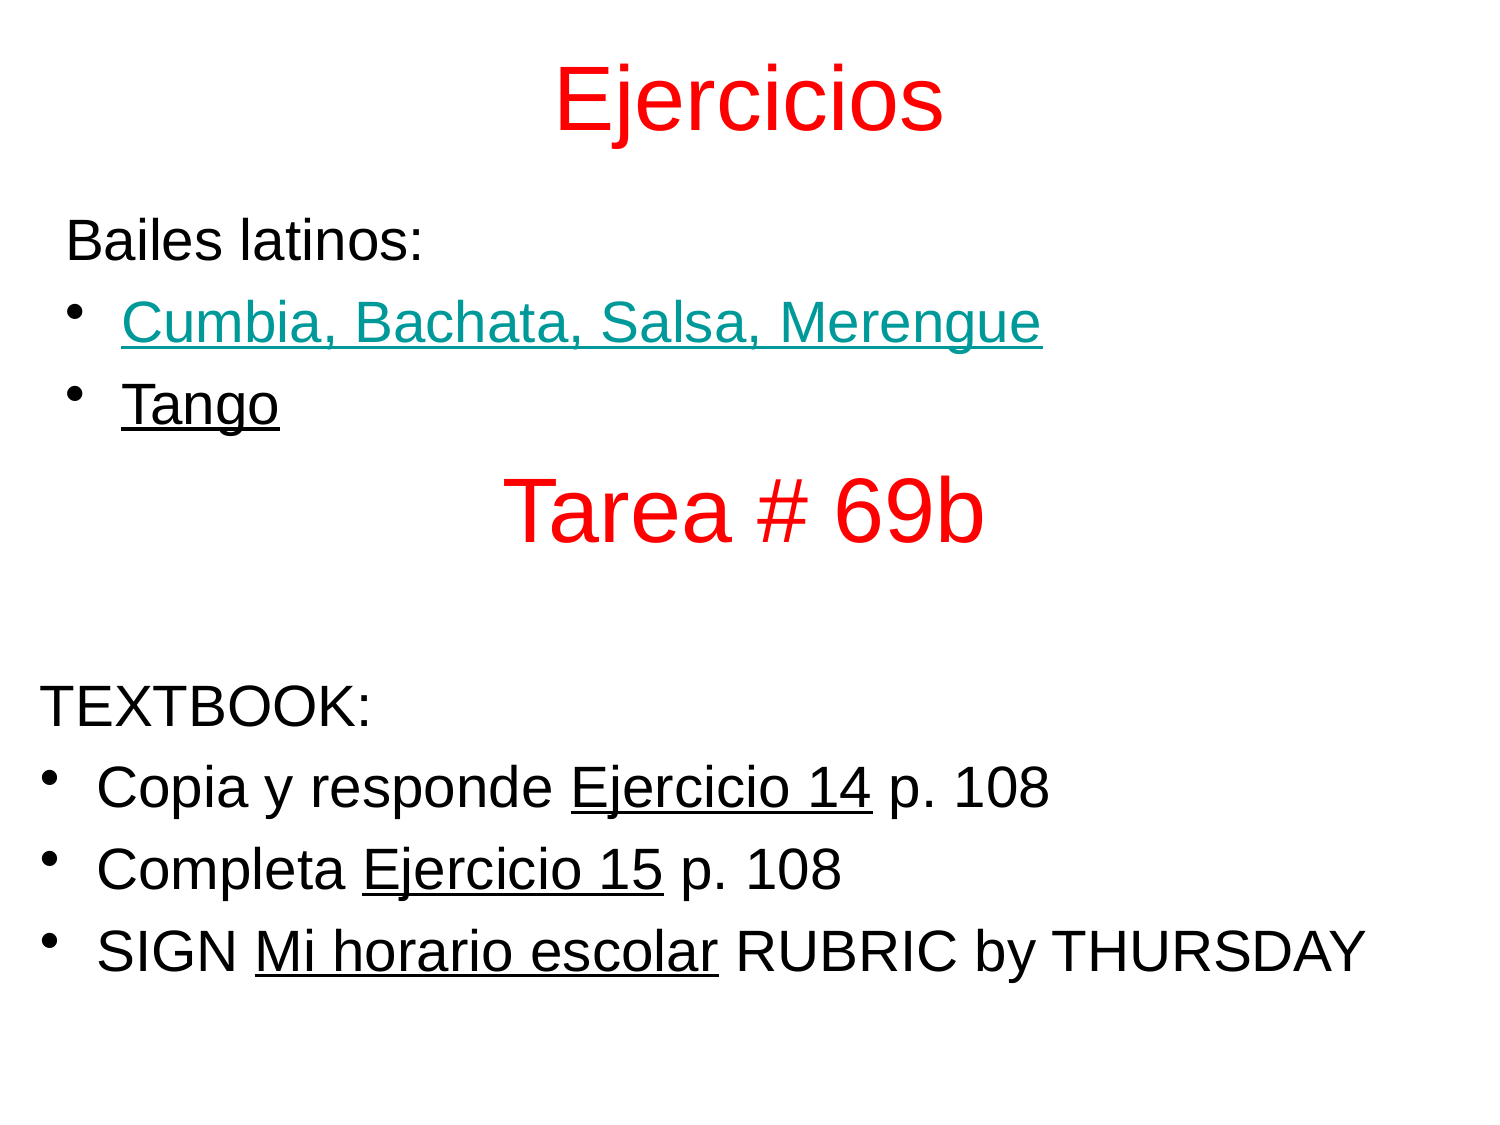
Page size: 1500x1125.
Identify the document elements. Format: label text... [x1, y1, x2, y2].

text_box Bailes latinos: Cumbia, Bachata, Salsa, Merengue Tango [49, 195, 1475, 938]
title Ejercicios [75, 0, 1425, 170]
list TEXTBOOK: Copia y responde Ejercicio 14 p. 108 Completa Ejercicio 15 p. 108 SIGN Mi horario escolar RUBRIC by THURSDAY [24, 170, 1450, 913]
